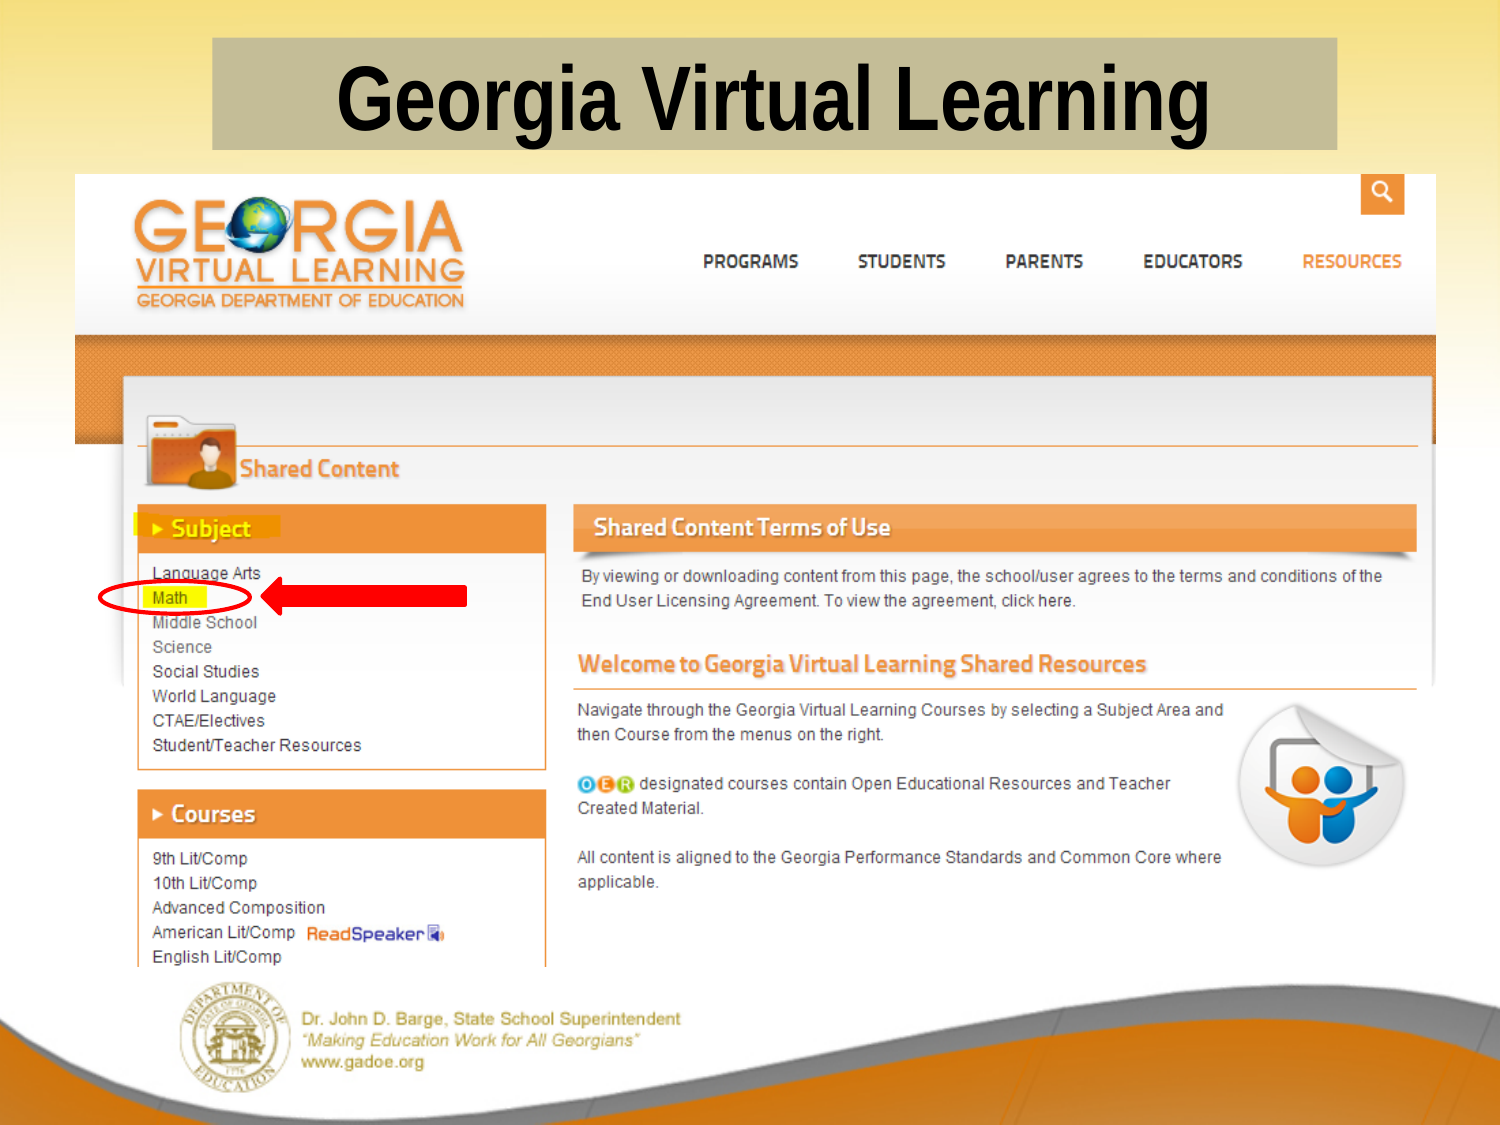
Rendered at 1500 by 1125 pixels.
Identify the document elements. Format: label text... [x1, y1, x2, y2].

picture [0, 0, 1500, 1125]
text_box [74, 174, 1437, 967]
text_box Georgia Virtual Learning [212, 37, 1338, 150]
